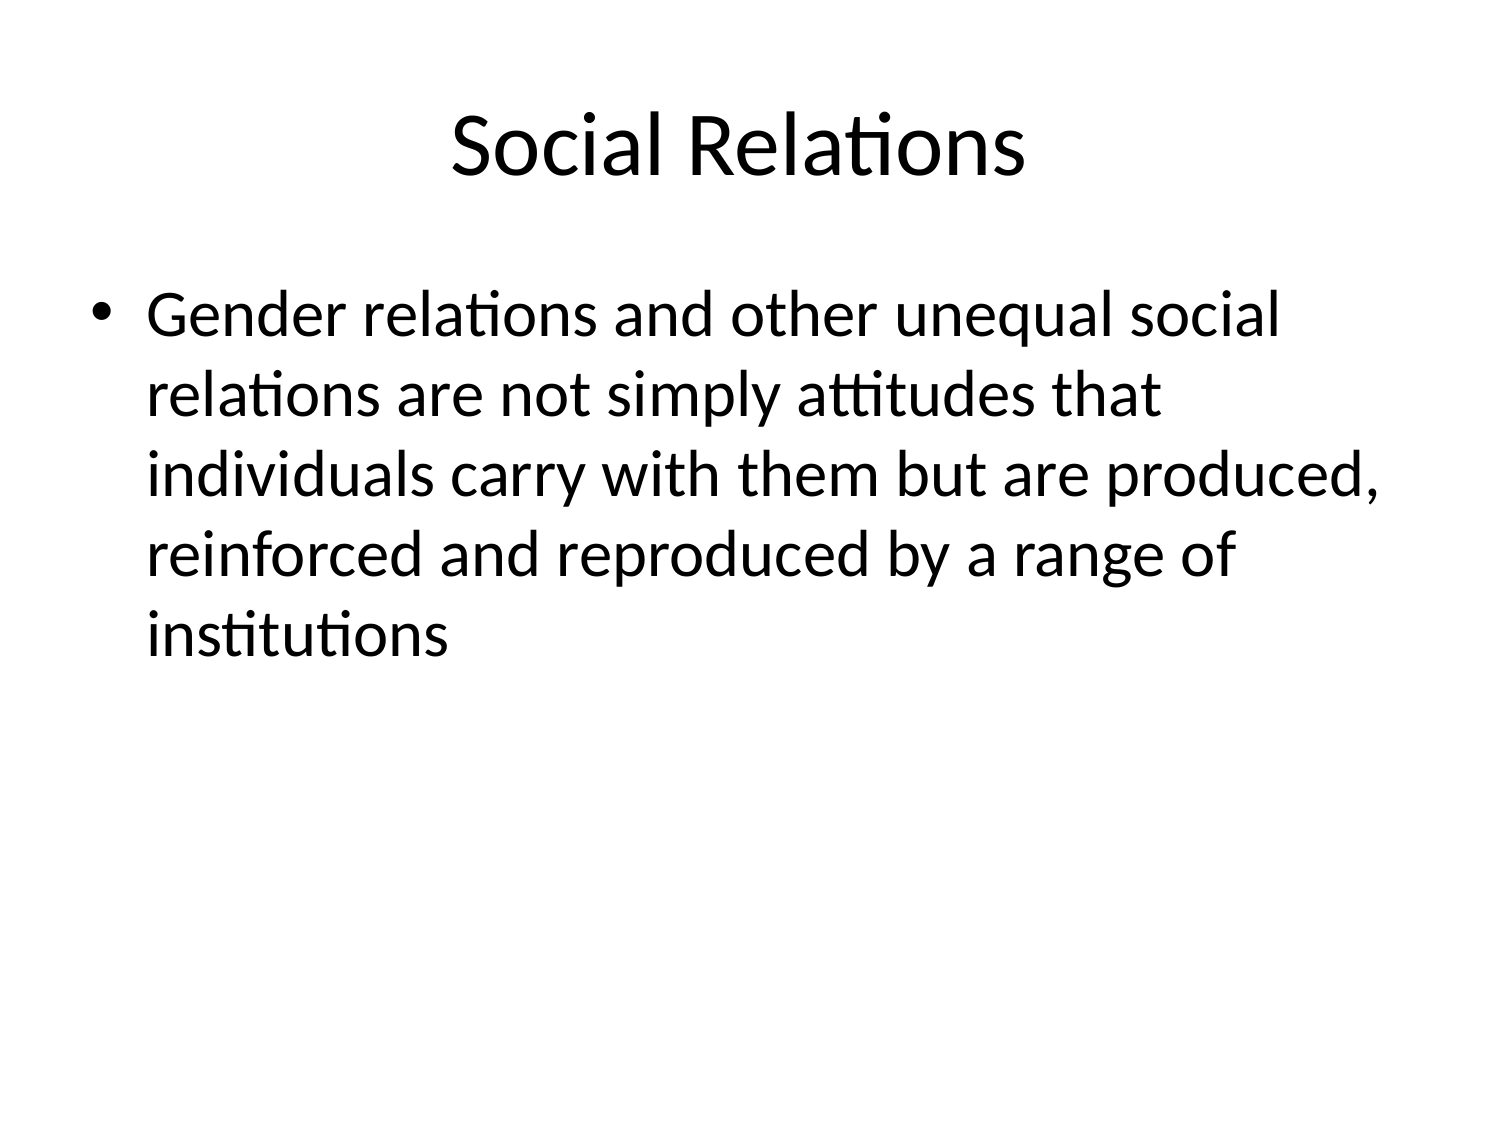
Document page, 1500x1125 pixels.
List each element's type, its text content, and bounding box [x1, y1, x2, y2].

list Gender relations and other unequal social relations are not simply attitudes that individuals carry with them but are produced, reinforced and reproduced by a range of institutions [74, 262, 1426, 1006]
title Social Relations [74, 44, 1426, 233]
